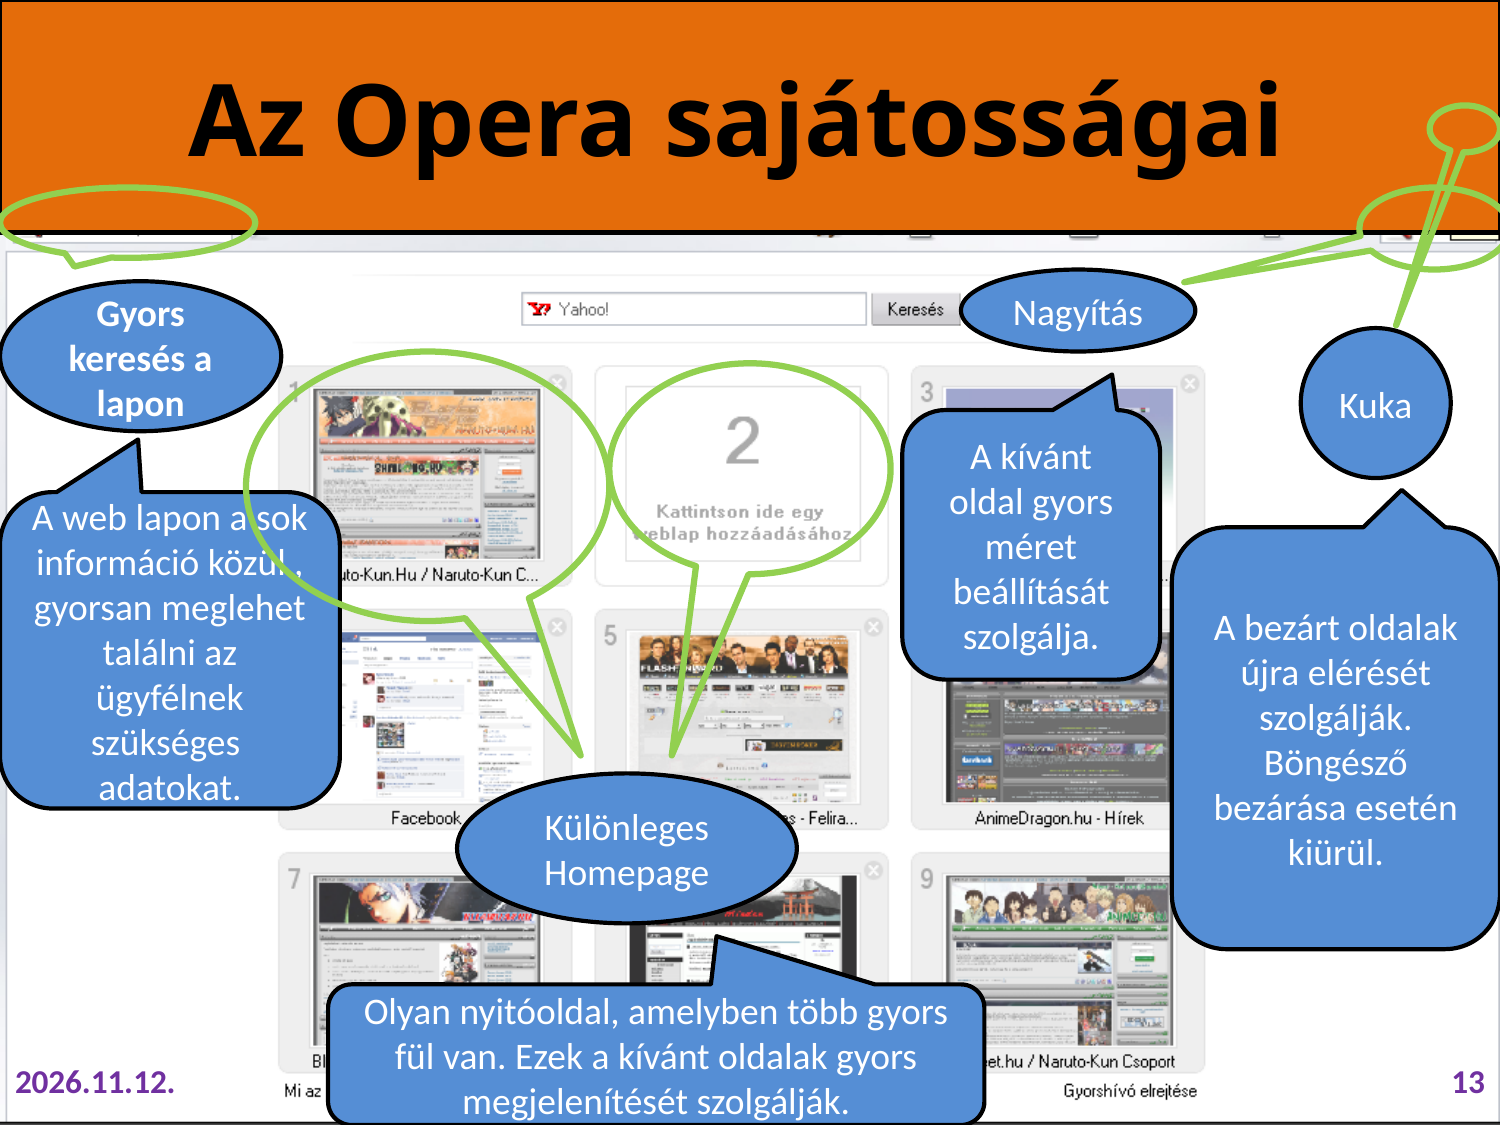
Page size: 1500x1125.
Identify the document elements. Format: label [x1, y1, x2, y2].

list [0, 0, 1500, 1125]
